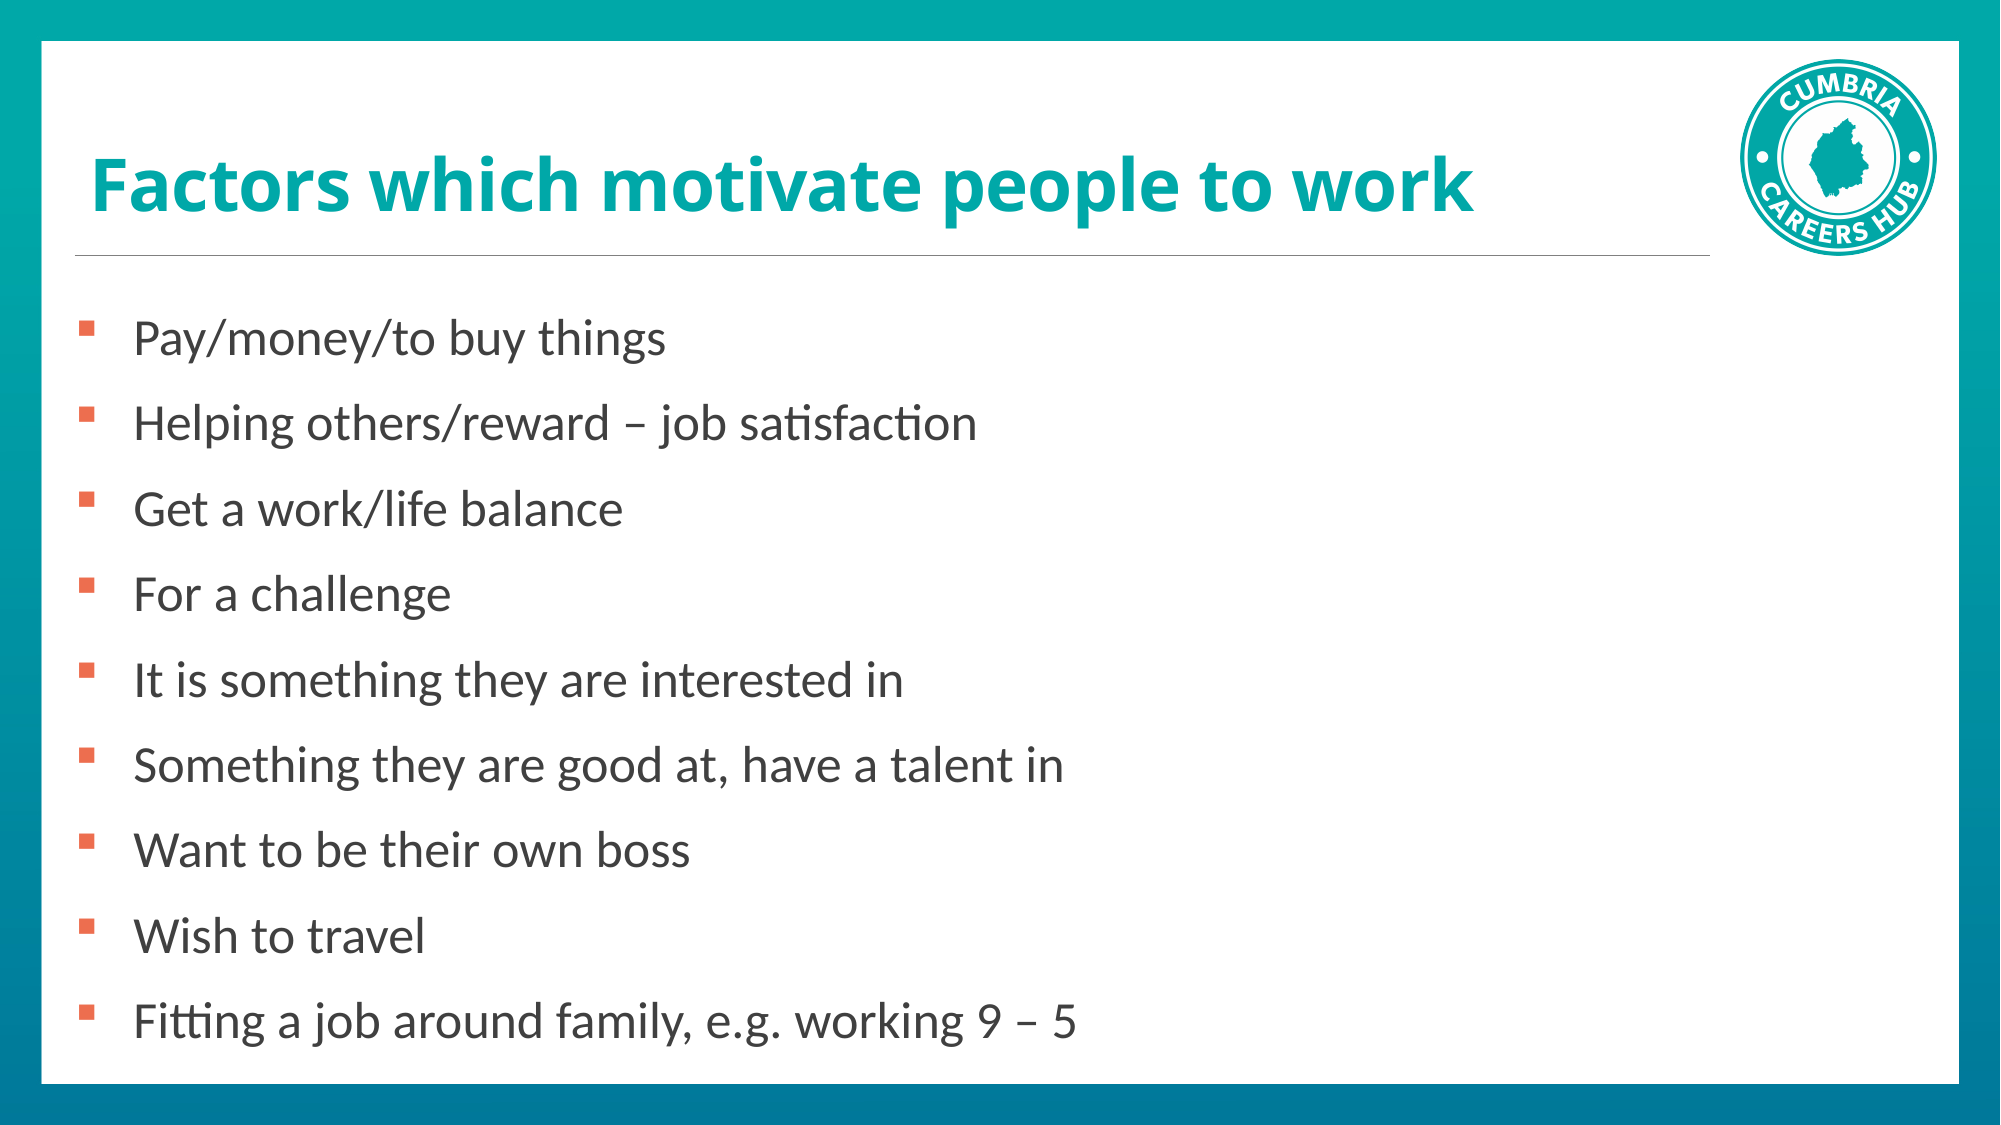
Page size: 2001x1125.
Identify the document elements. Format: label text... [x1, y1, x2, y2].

list Pay/money/to buy things Helping others/reward – job satisfaction Get a work/life balance For a challenge It is something they are interested in Something they are good at, have a talent in Want to be their own boss Wish to travel Fitting a job around family, e.g. working 9 – 5 [74, 303, 1725, 1065]
picture [0, 0, 2000, 1083]
title Factors which motivate people to work [74, 122, 1725, 256]
